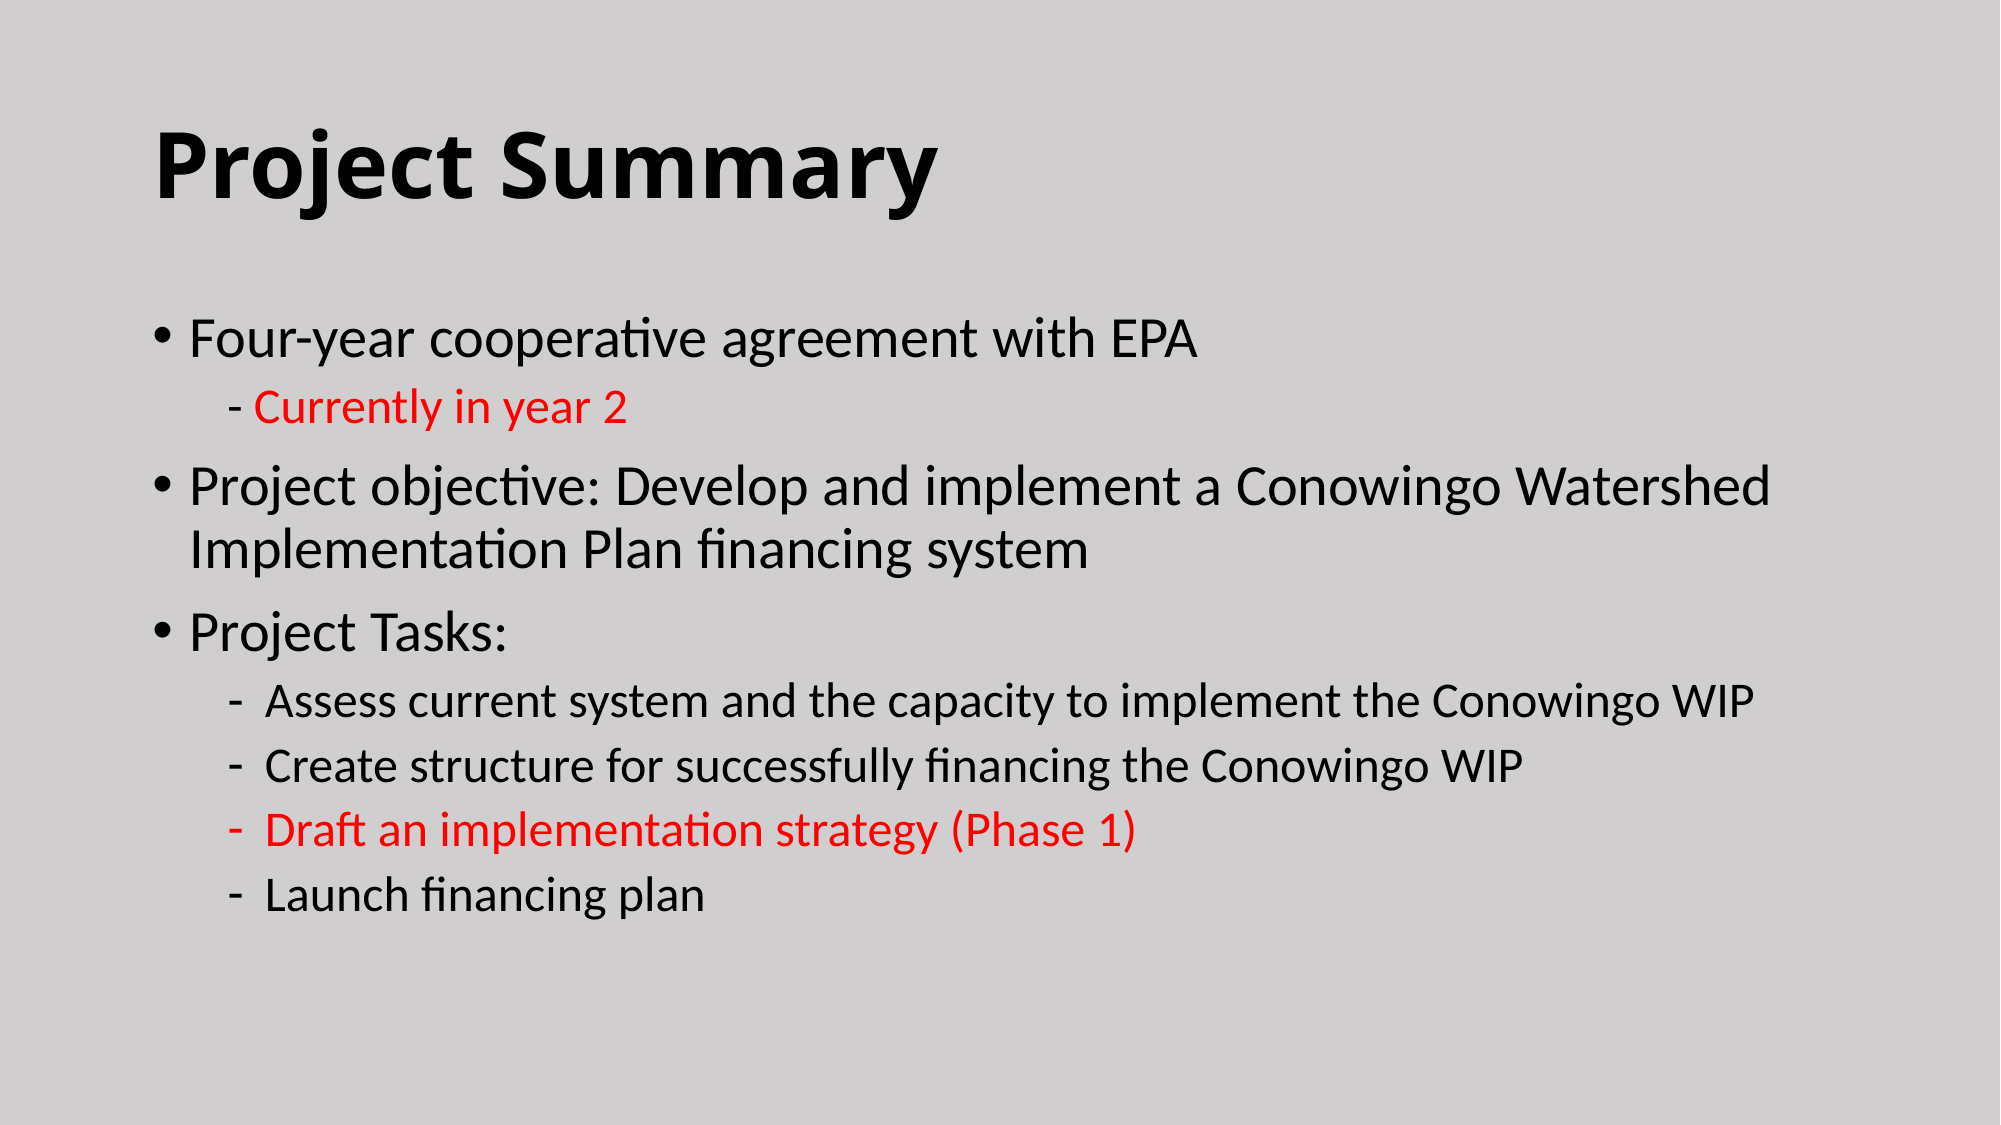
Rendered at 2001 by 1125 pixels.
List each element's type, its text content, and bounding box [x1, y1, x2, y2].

title Project Summary [137, 59, 1863, 278]
list Four-year cooperative agreement with EPA - Currently in year 2 Project objective: Develop and implement a Conowingo Watershed Implementation Plan financing system Project Tasks: Assess current system and the capacity to implement the Conowingo WIP Create structure for successfully financing the Conowingo WIP Draft an implementation strategy (Phase 1) Launch financing plan [137, 299, 1863, 1014]
